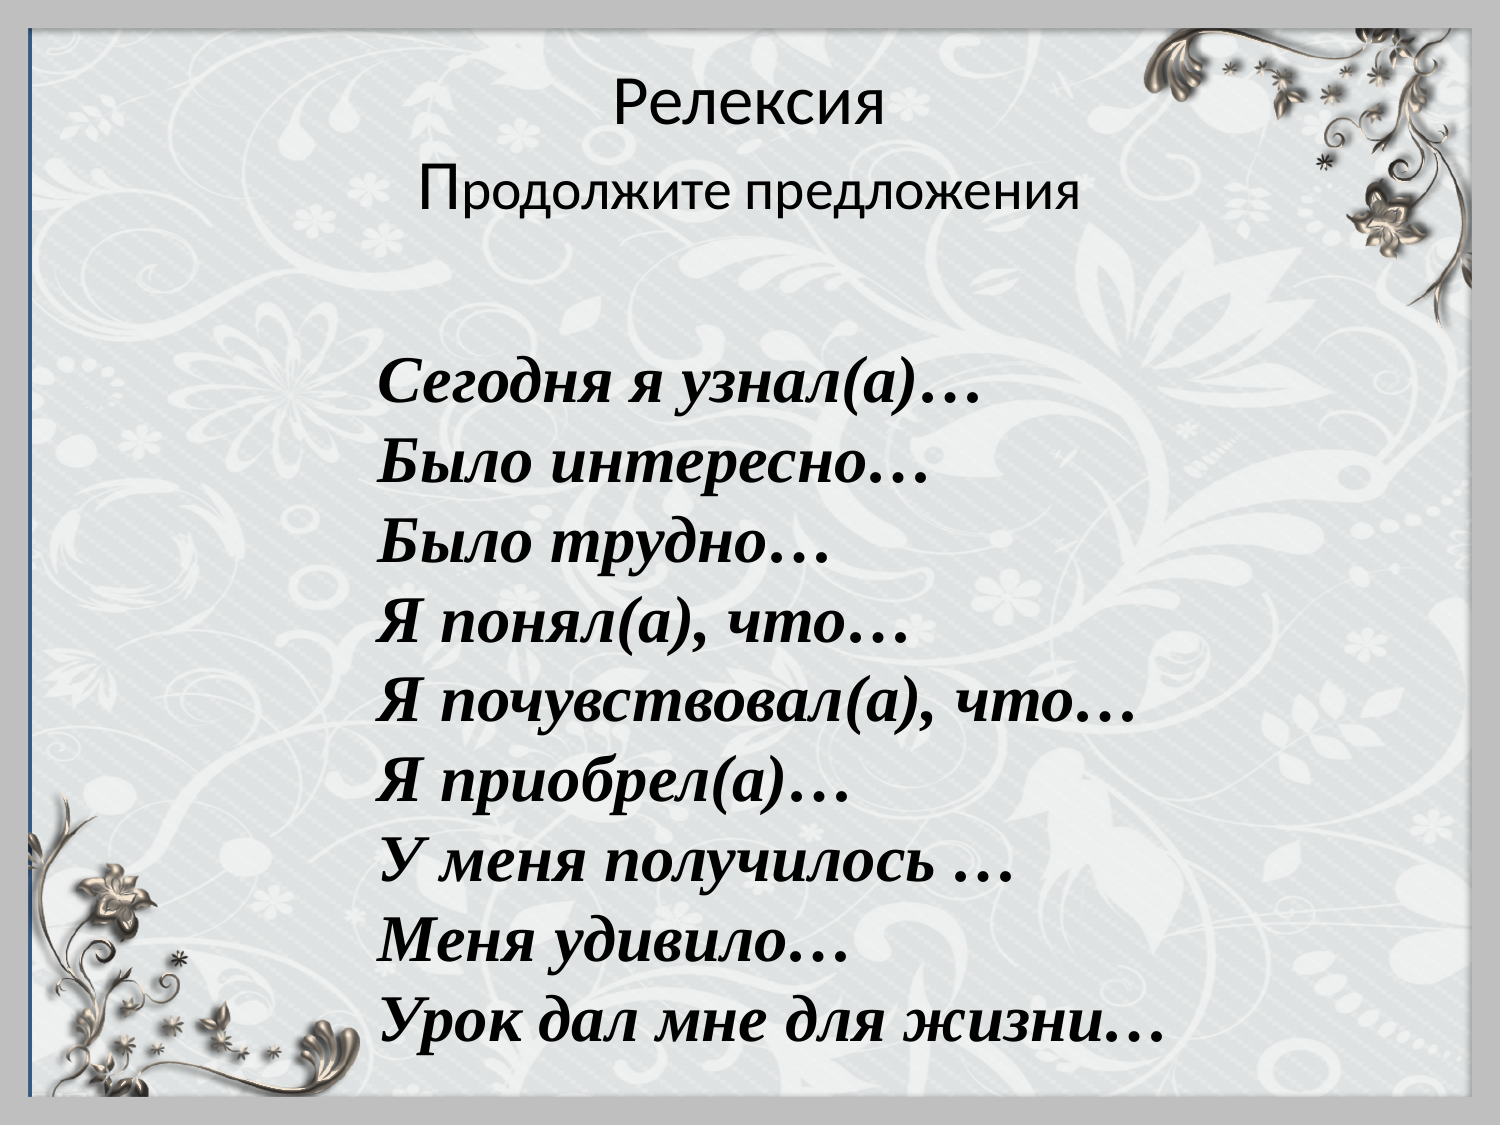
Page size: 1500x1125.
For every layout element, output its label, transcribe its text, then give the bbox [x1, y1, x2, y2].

text_box Сегодня я узнал(а)… Было интересно… Было трудно… Я понял(а), что… Я почувствовал(а), что… Я приобрел(а)… У меня получилось … Меня удивило… Урок дал мне для жизни… [363, 328, 1450, 1063]
title Релексия Продолжите предложения [75, 45, 1425, 233]
